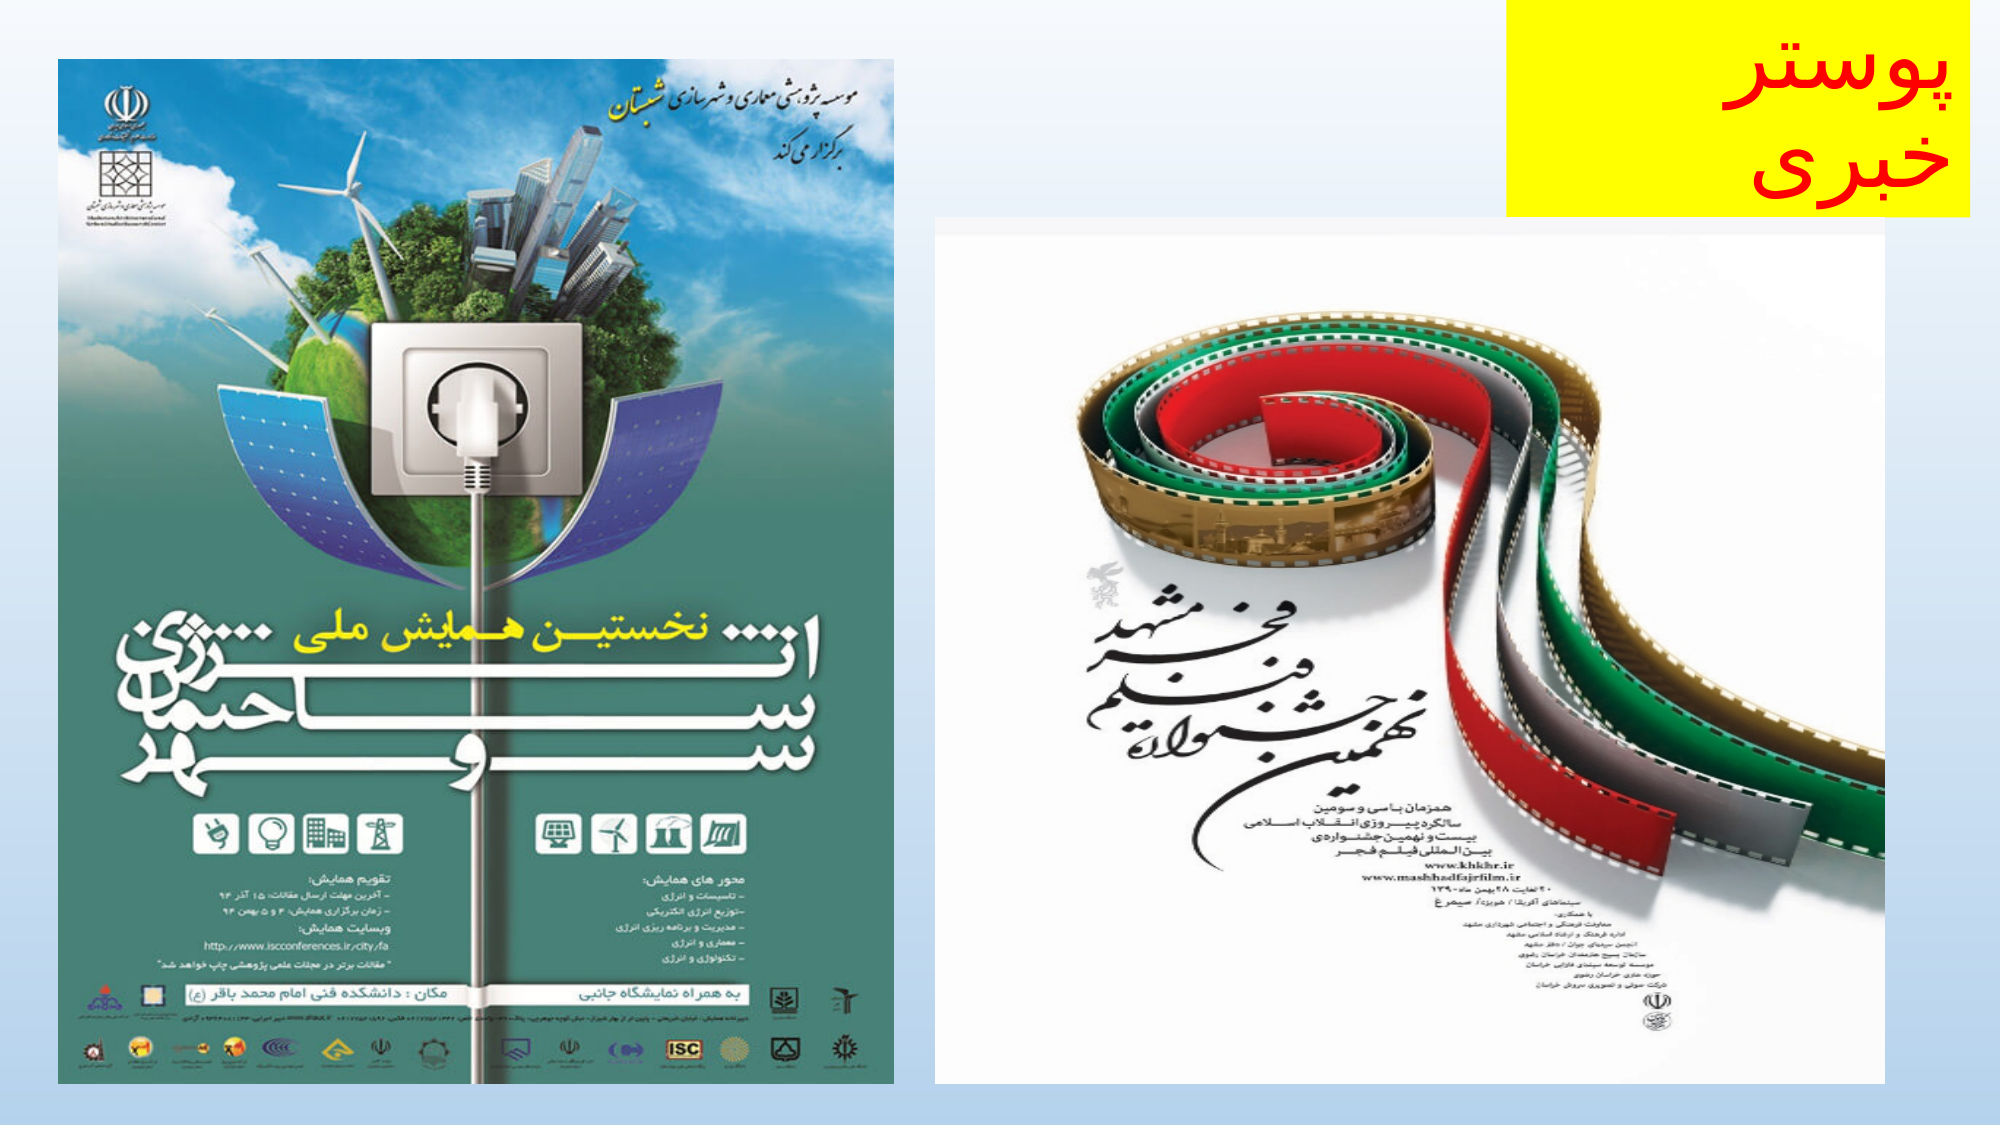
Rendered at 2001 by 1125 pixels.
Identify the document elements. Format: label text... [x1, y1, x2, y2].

picture [935, 217, 1885, 1084]
title پوستر خبری [1506, 0, 1971, 218]
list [58, 59, 894, 1084]
